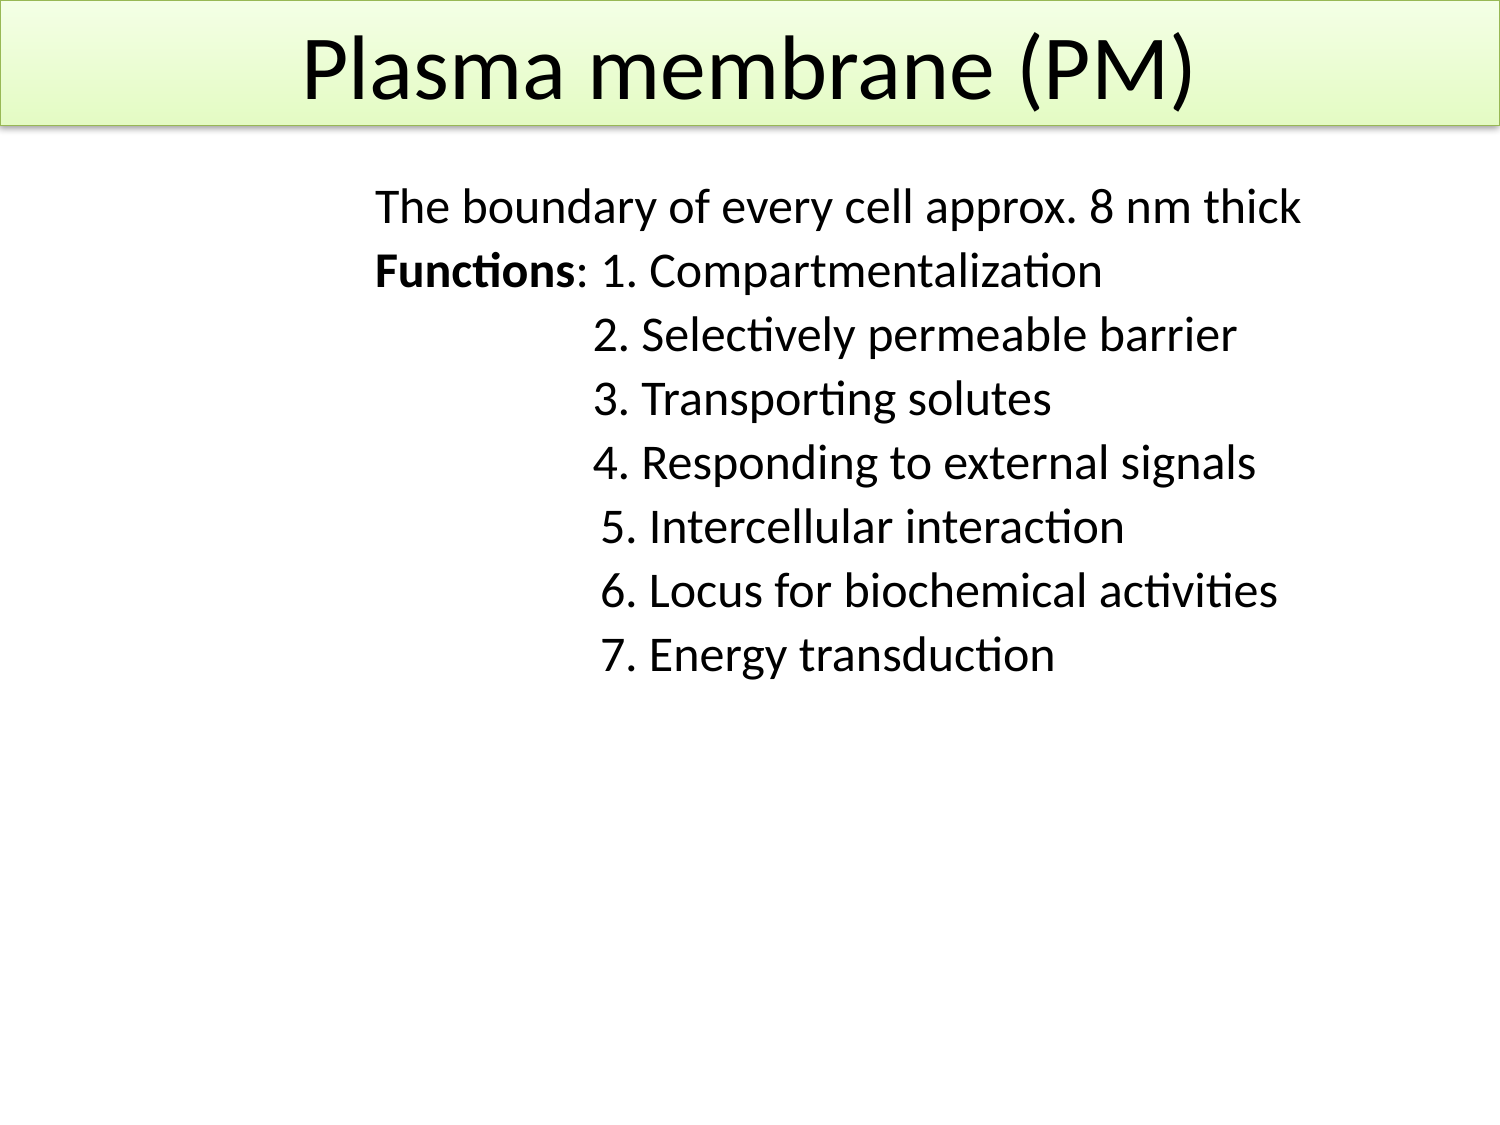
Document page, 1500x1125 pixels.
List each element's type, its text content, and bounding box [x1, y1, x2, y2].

title Plasma membrane (PM) [0, 0, 1500, 126]
list The boundary of every cell approx. 8 nm thick Functions: 1. Compartmentalization 2. Selectively permeable barrier 3. Transporting solutes 4. Responding to external signals 5. Intercellular interaction 6. Locus for biochemical activities 7. Energy transduction [75, 172, 1425, 846]
